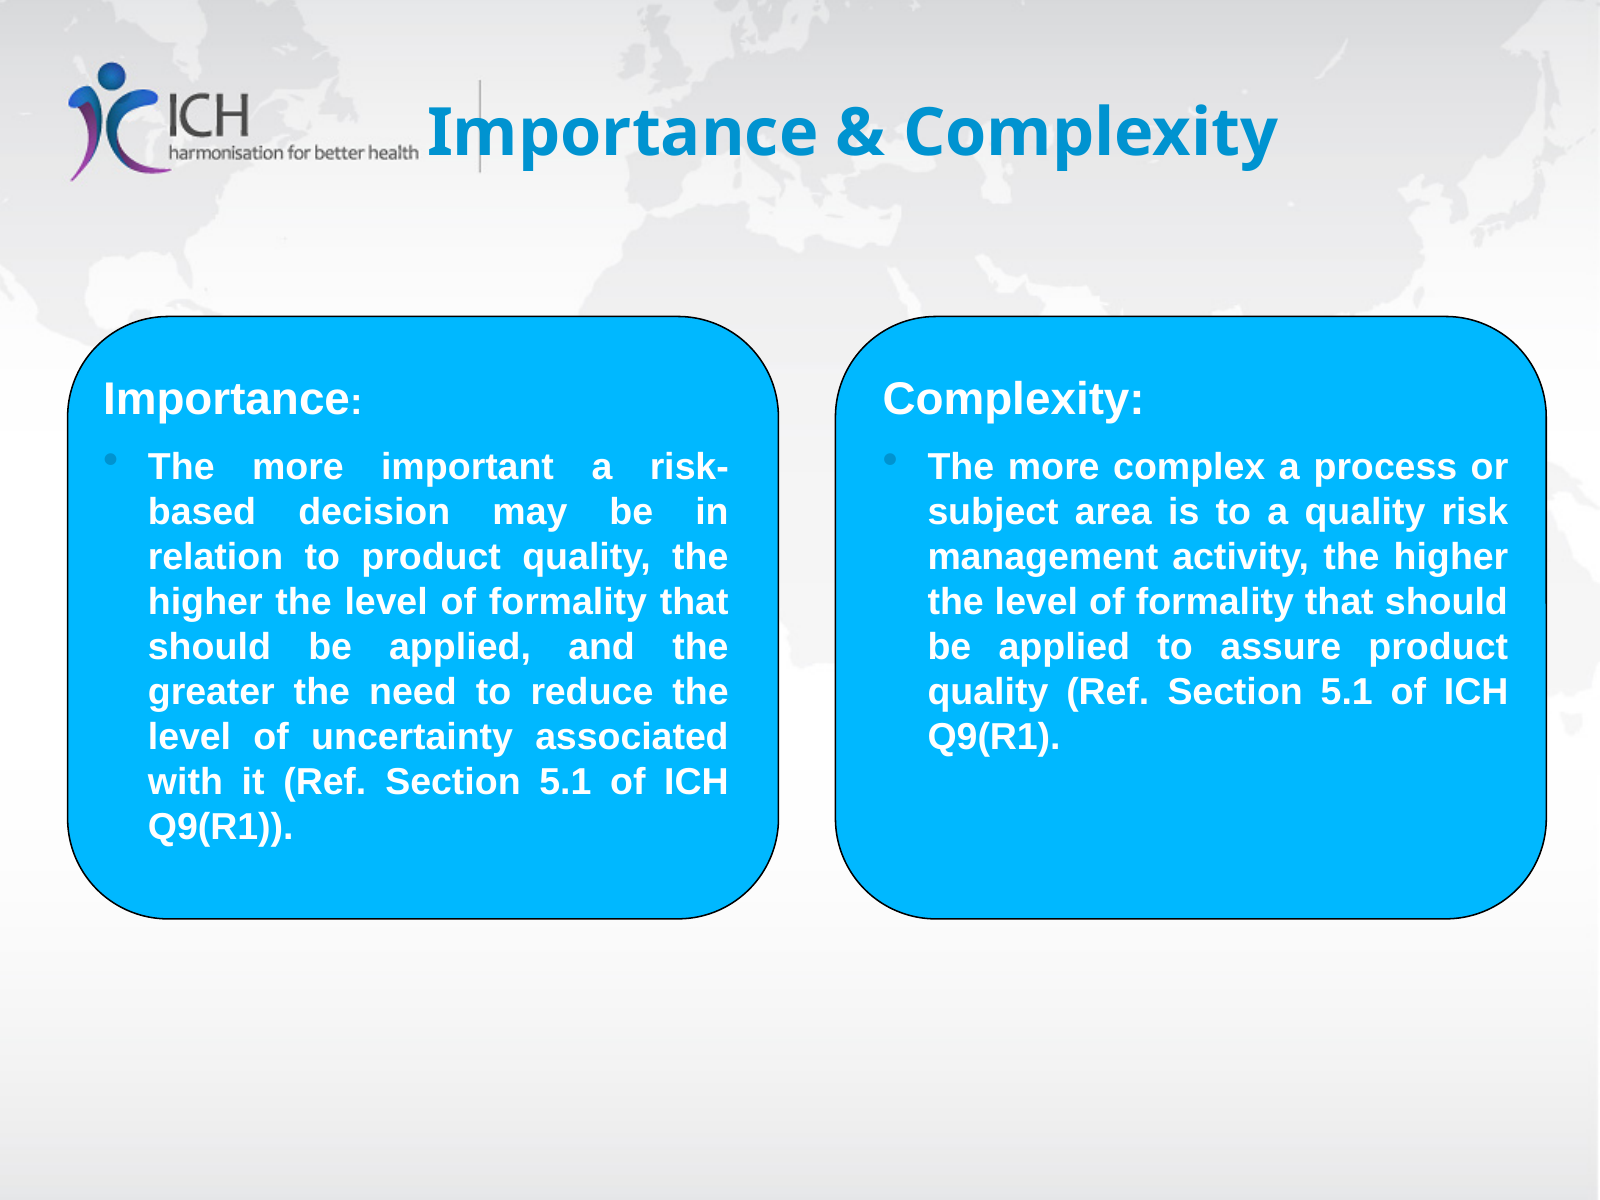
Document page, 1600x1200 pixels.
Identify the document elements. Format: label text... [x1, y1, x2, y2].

text_box [835, 316, 1547, 919]
list Complexity: The more complex a process or subject area is to a quality risk management activity, the higher the level of formality that should be applied to assure product quality (Ref. Section 5.1 of ICH Q9(R1). [882, 363, 1509, 849]
title Importance & Complexity [315, 68, 1391, 199]
list Importance: The more important a risk-based decision may be in relation to product quality, the higher the level of formality that should be applied, and the greater the need to reduce the level of uncertainty associated with it (Ref. Section 5.1 of ICH Q9(R1)). [102, 363, 730, 861]
text_box [67, 316, 779, 919]
picture [0, 0, 1600, 1200]
